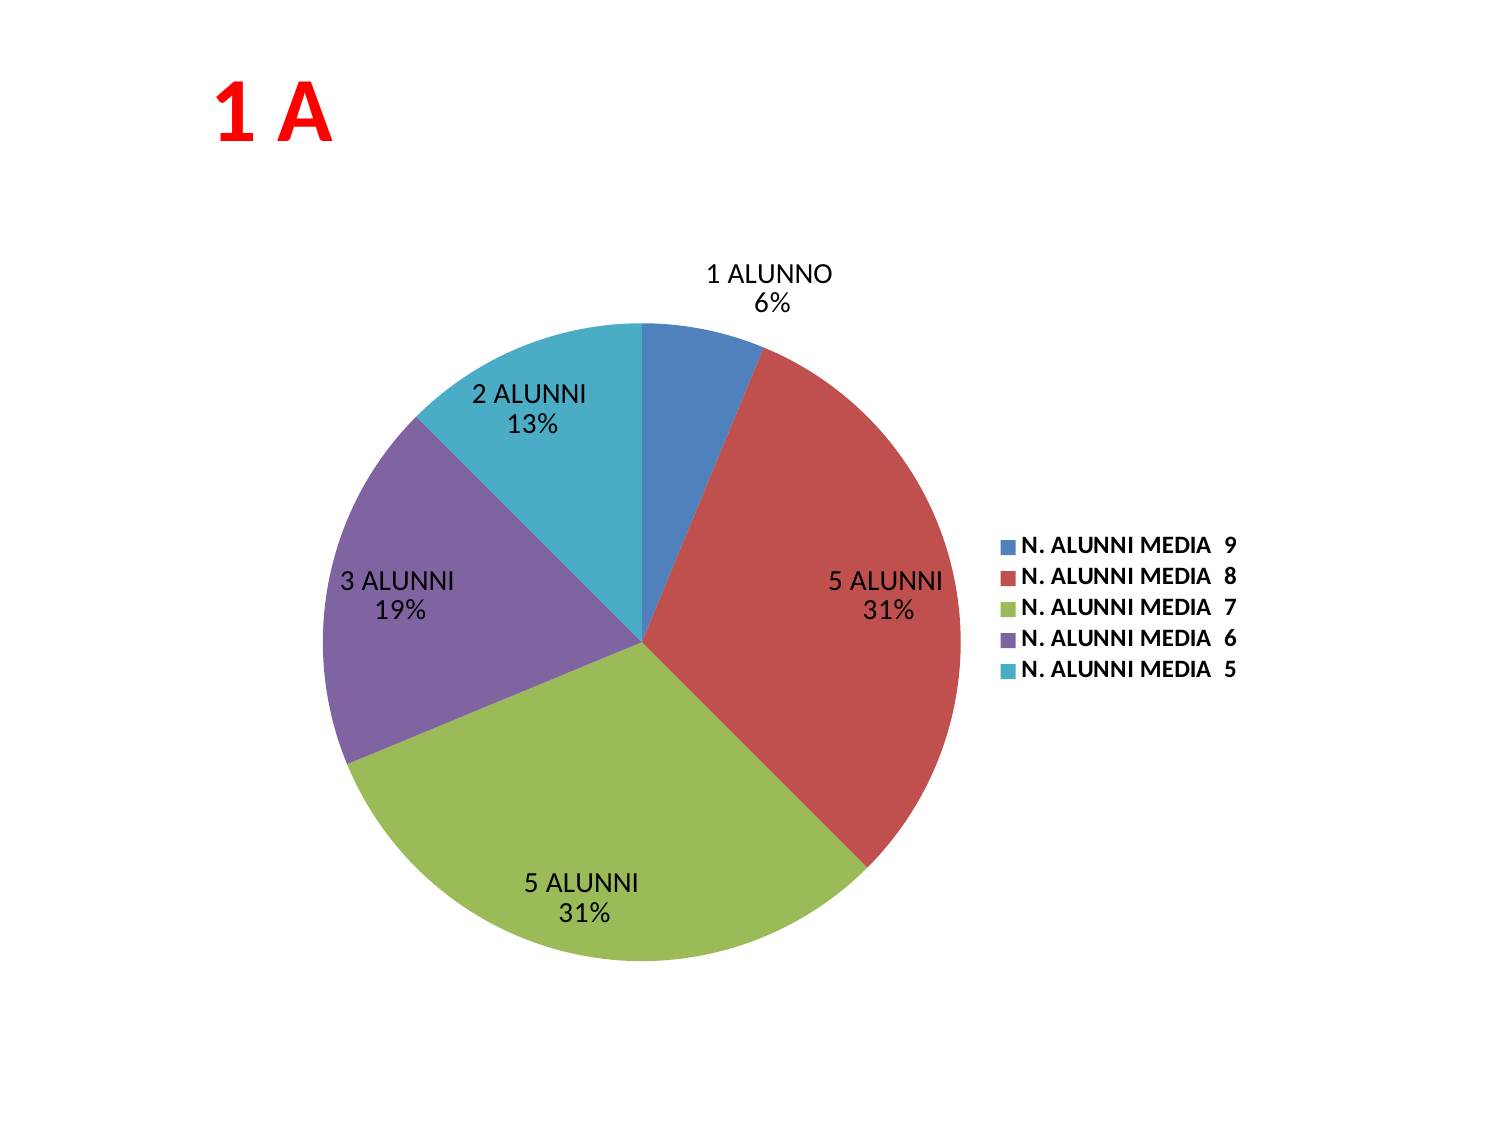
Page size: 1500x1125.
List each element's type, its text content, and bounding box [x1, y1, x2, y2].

chart [170, 243, 1259, 977]
text_box 1 A [123, 42, 420, 168]
